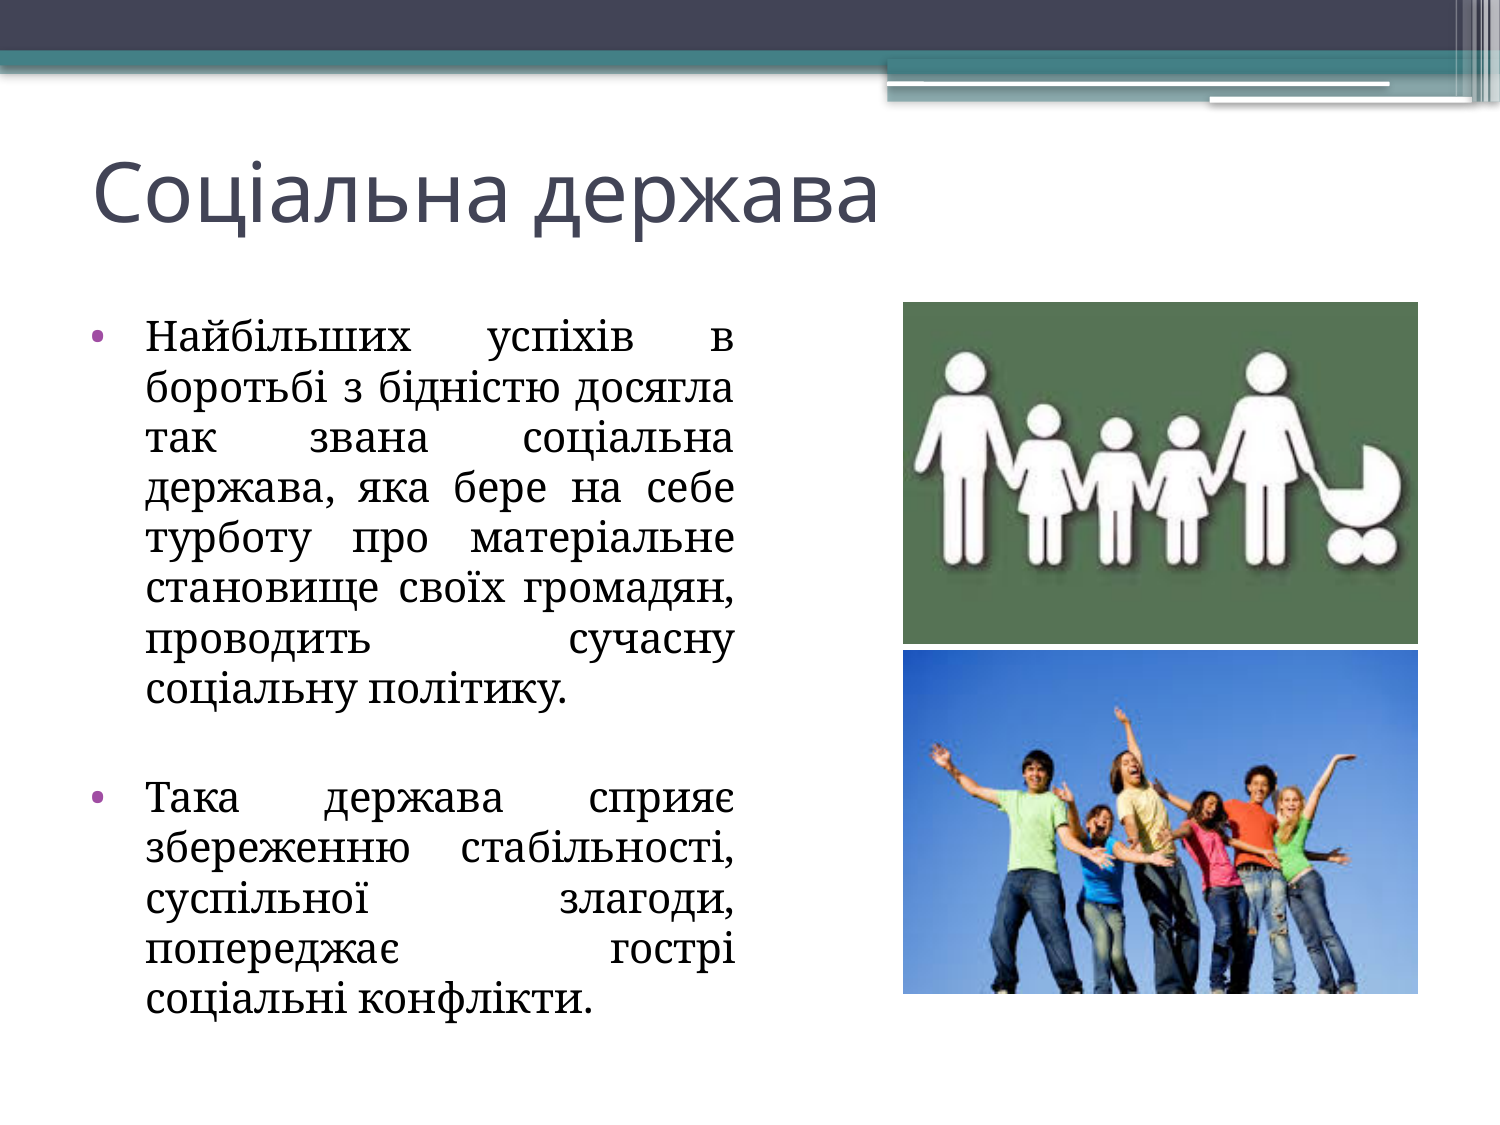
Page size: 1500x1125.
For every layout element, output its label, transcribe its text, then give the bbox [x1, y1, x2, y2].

picture [903, 649, 1418, 995]
title Соціальна держава [76, 101, 1427, 277]
list Найбільших успіхів в боротьбі з бідністю досягла так звана соціальна держава, яка бере на себе турботу про матеріальне становище своїх громадян, проводить сучасну соціальну політику. Така держава сприяє збереженню стабільності, суспільної злагоди, попереджає гострі соціальні конфлікти. [75, 302, 750, 1079]
picture [903, 302, 1418, 644]
